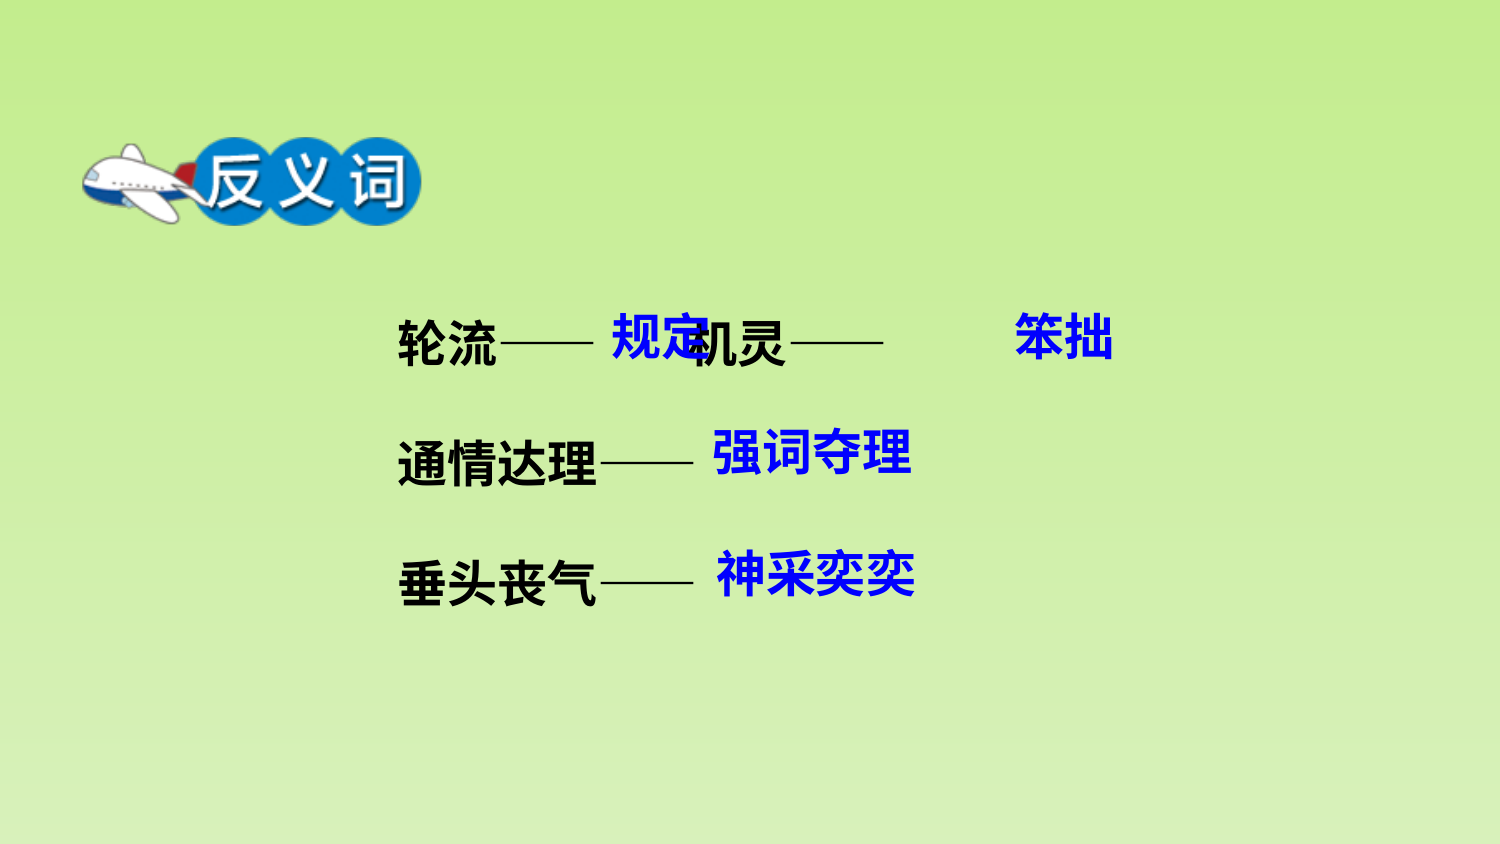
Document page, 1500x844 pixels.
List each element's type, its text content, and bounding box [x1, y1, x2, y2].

text_box 规定 [596, 297, 758, 373]
picture [77, 136, 428, 231]
text_box 强词夺理 [698, 412, 1091, 488]
text_box 笨拙 [999, 297, 1151, 373]
text_box 神采奕奕 [701, 535, 1000, 611]
text_box 轮流—— 机灵—— 通情达理—— 垂头丧气—— [383, 245, 1313, 621]
